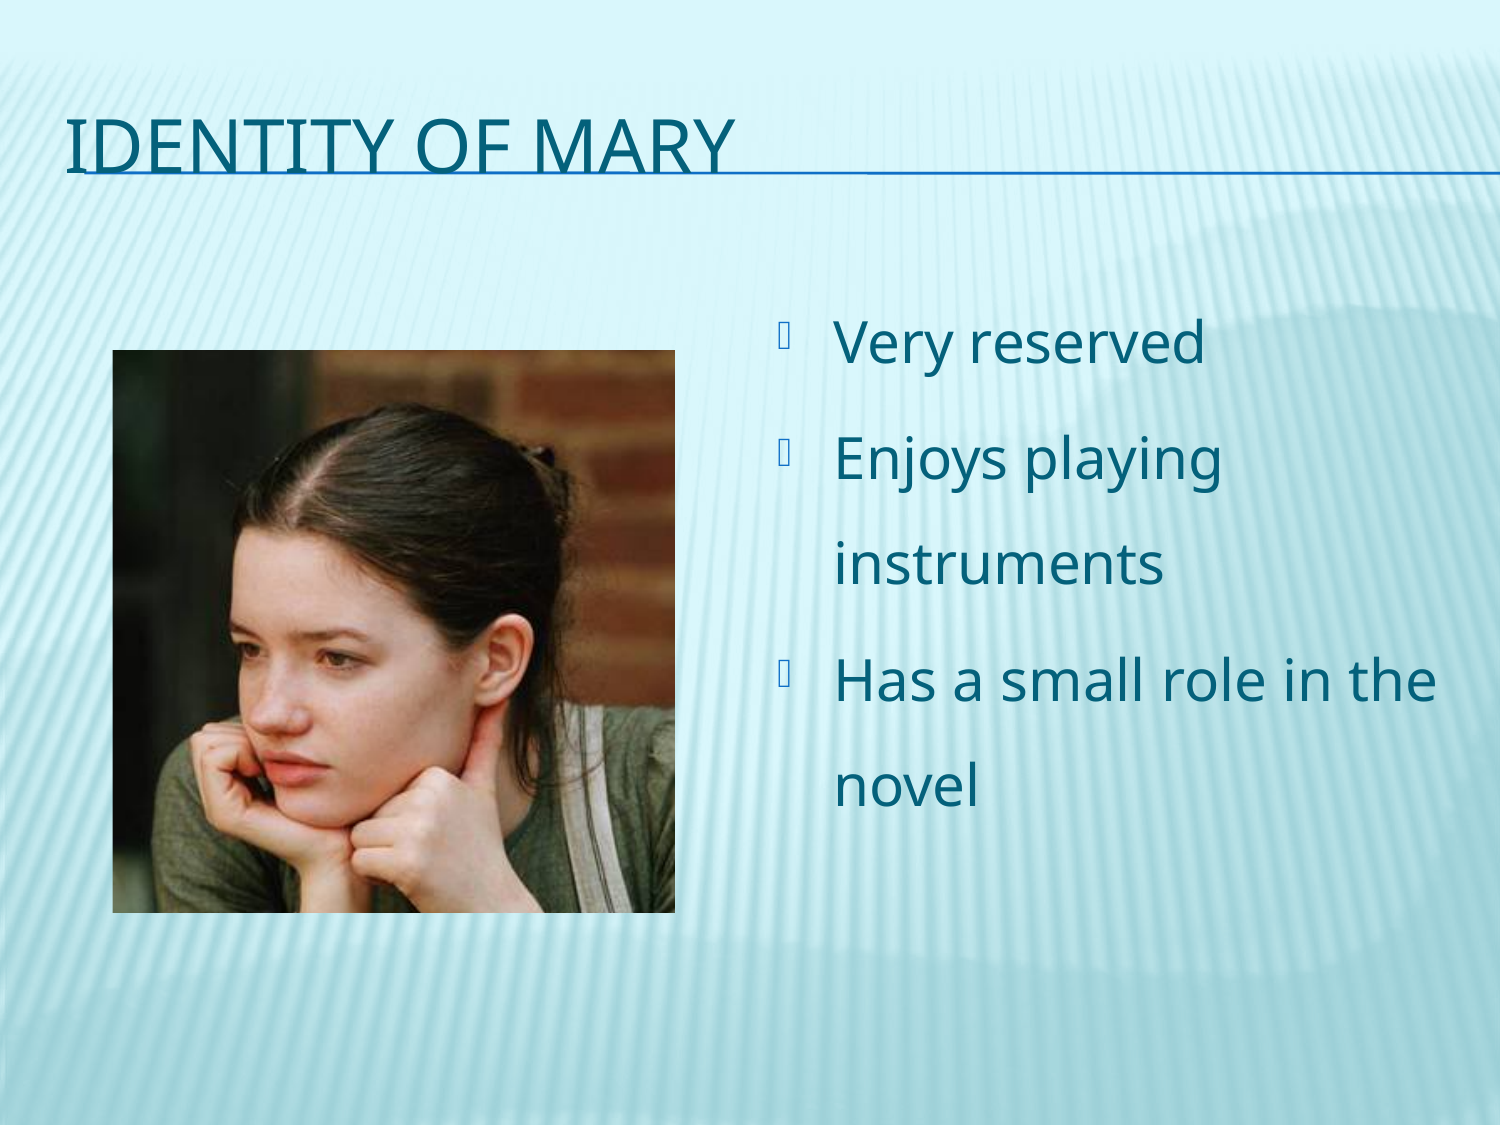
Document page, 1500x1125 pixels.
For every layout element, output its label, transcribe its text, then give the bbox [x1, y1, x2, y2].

title Identity of Mary [49, 75, 1475, 213]
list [112, 349, 676, 913]
list Very reserved Enjoys playing instruments Has a small role in the novel [762, 262, 1475, 1038]
